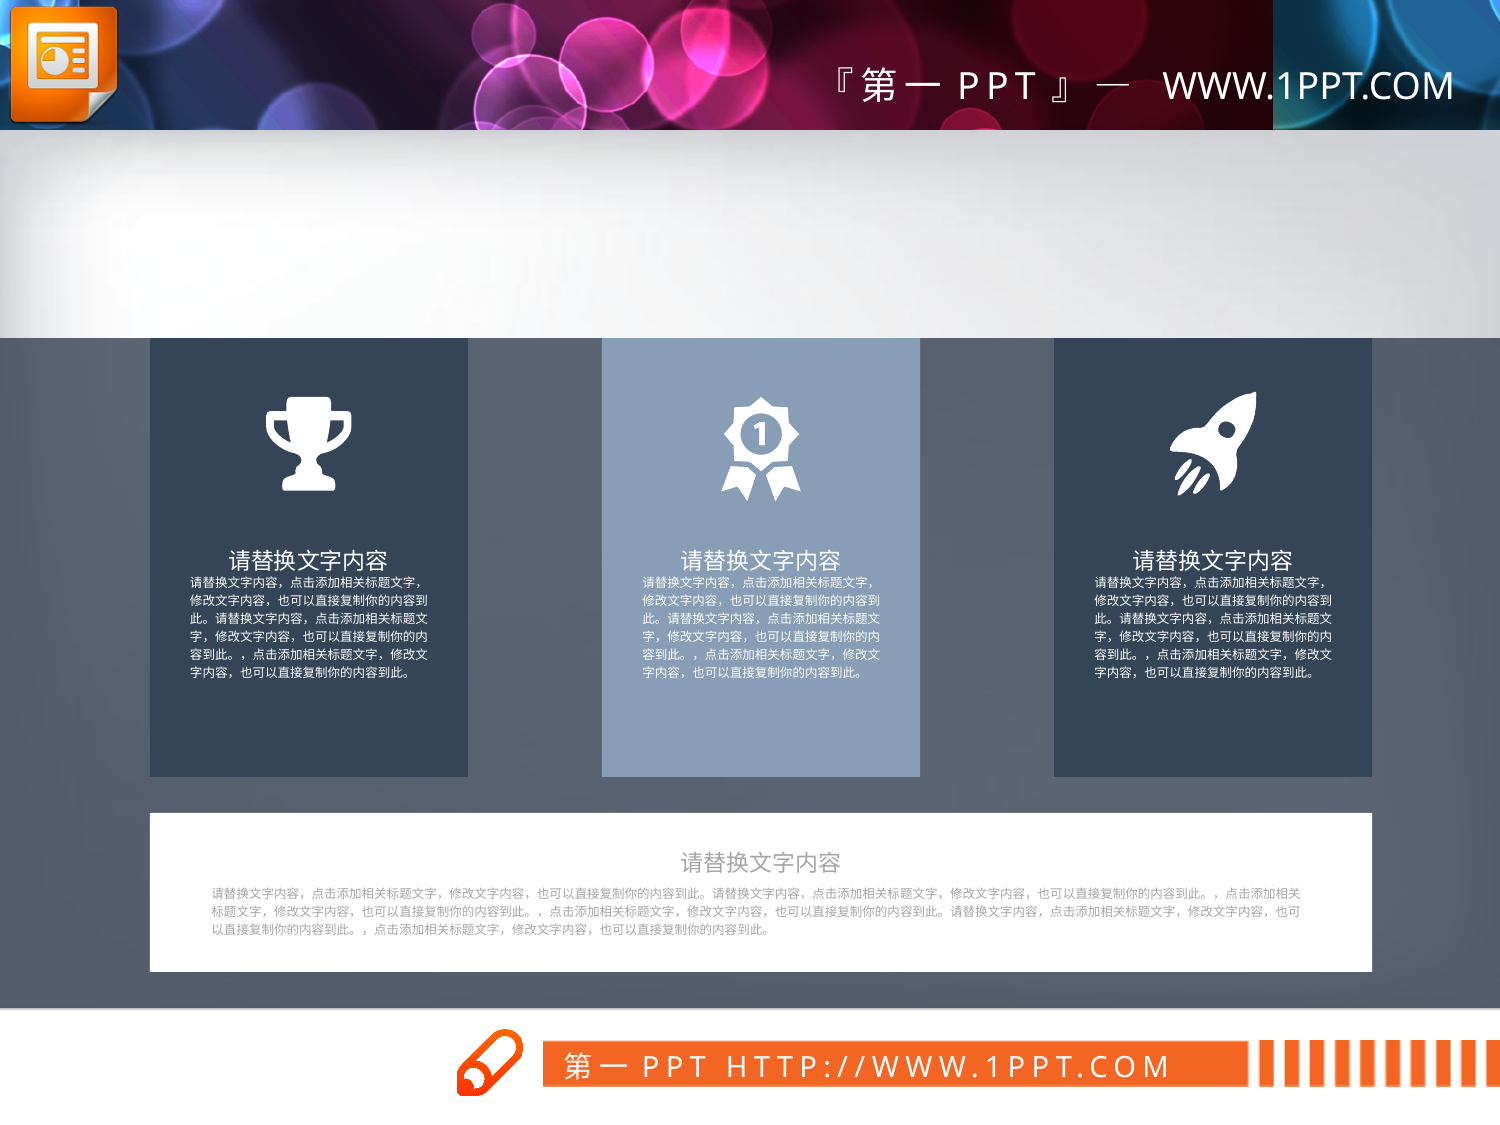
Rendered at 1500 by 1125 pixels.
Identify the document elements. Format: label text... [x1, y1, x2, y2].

text_box [266, 396, 352, 491]
text_box [149, 338, 468, 777]
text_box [721, 396, 801, 502]
text_box 请替换文字内容，点击添加相关标题文字，修改文字内容，也可以直接复制你的内容到此。请替换文字内容，点击添加相关标题文字，修改文字内容，也可以直接复制你的内容到此。，点击添加相关标题文字，修改文字内容，也可以直接复制你的内容到此。 [627, 564, 895, 706]
text_box [1193, 473, 1211, 494]
text_box 请替换文字内容 [213, 533, 405, 582]
text_box [1170, 391, 1257, 491]
text_box [1054, 338, 1373, 777]
picture [0, 0, 1500, 338]
text_box [0, 338, 1500, 1009]
text_box 请替换文字内容 [1117, 533, 1309, 582]
text_box [1177, 466, 1201, 496]
text_box 请替换文字内容，点击添加相关标题文字，修改文字内容，也可以直接复制你的内容到此。请替换文字内容，点击添加相关标题文字，修改文字内容，也可以直接复制你的内容到此。，点击添加相关标题文字，修改文字内容，也可以直接复制你的内容到此。 [1079, 564, 1347, 706]
text_box 请替换文字内容，点击添加相关标题文字，修改文字内容，也可以直接复制你的内容到此。请替换文字内容，点击添加相关标题文字，修改文字内容，也可以直接复制你的内容到此。，点击添加相关标题文字，修改文字内容，也可以直接复制你的内容到此。，点击添加相关标题文字，修改文字内容，也可以直接复制你的内容到此。请替换文字内容，点击添加相关标题文字，修改文字内容，也可以直接复制你的内容到此。，点击添加相关标题文字，修改文字内容，也可以直接复制你的内容到此。 [196, 875, 1326, 944]
text_box [601, 338, 921, 777]
text_box 请替换文字内容 [665, 835, 857, 875]
text_box 请替换文字内容 [665, 533, 857, 564]
picture [543, 1040, 1500, 1087]
text_box [149, 812, 1373, 972]
text_box 请替换文字内容，点击添加相关标题文字，修改文字内容，也可以直接复制你的内容到此。请替换文字内容，点击添加相关标题文字，修改文字内容，也可以直接复制你的内容到此。，点击添加相关标题文字，修改文字内容，也可以直接复制你的内容到此。 [175, 564, 443, 706]
